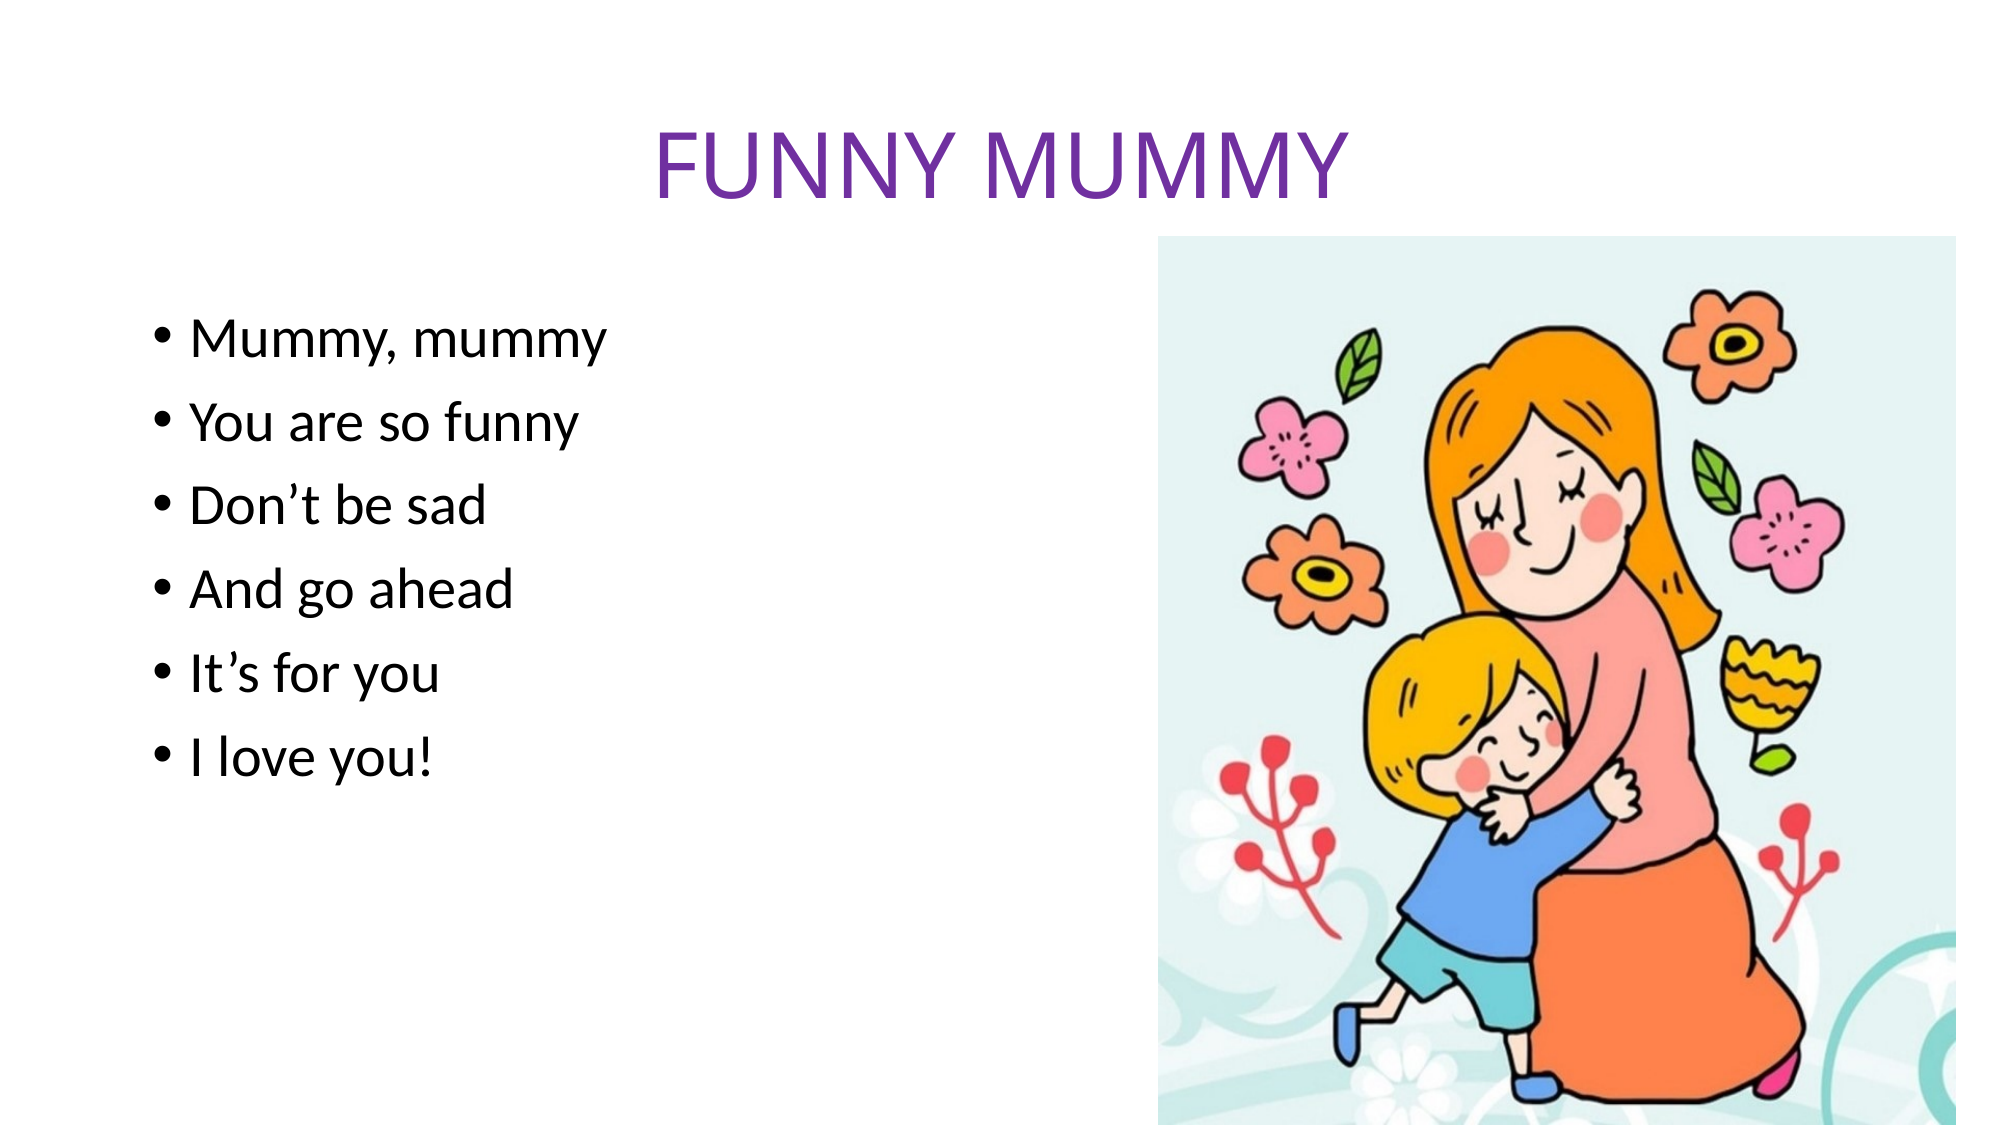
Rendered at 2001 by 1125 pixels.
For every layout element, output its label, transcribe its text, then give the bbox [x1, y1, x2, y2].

title FUNNY MUMMY [137, 59, 1863, 278]
picture [1158, 236, 1956, 1125]
list Mummy, mummy You are so funny Don’t be sad And go ahead It’s for you I love you! [137, 299, 1158, 1014]
